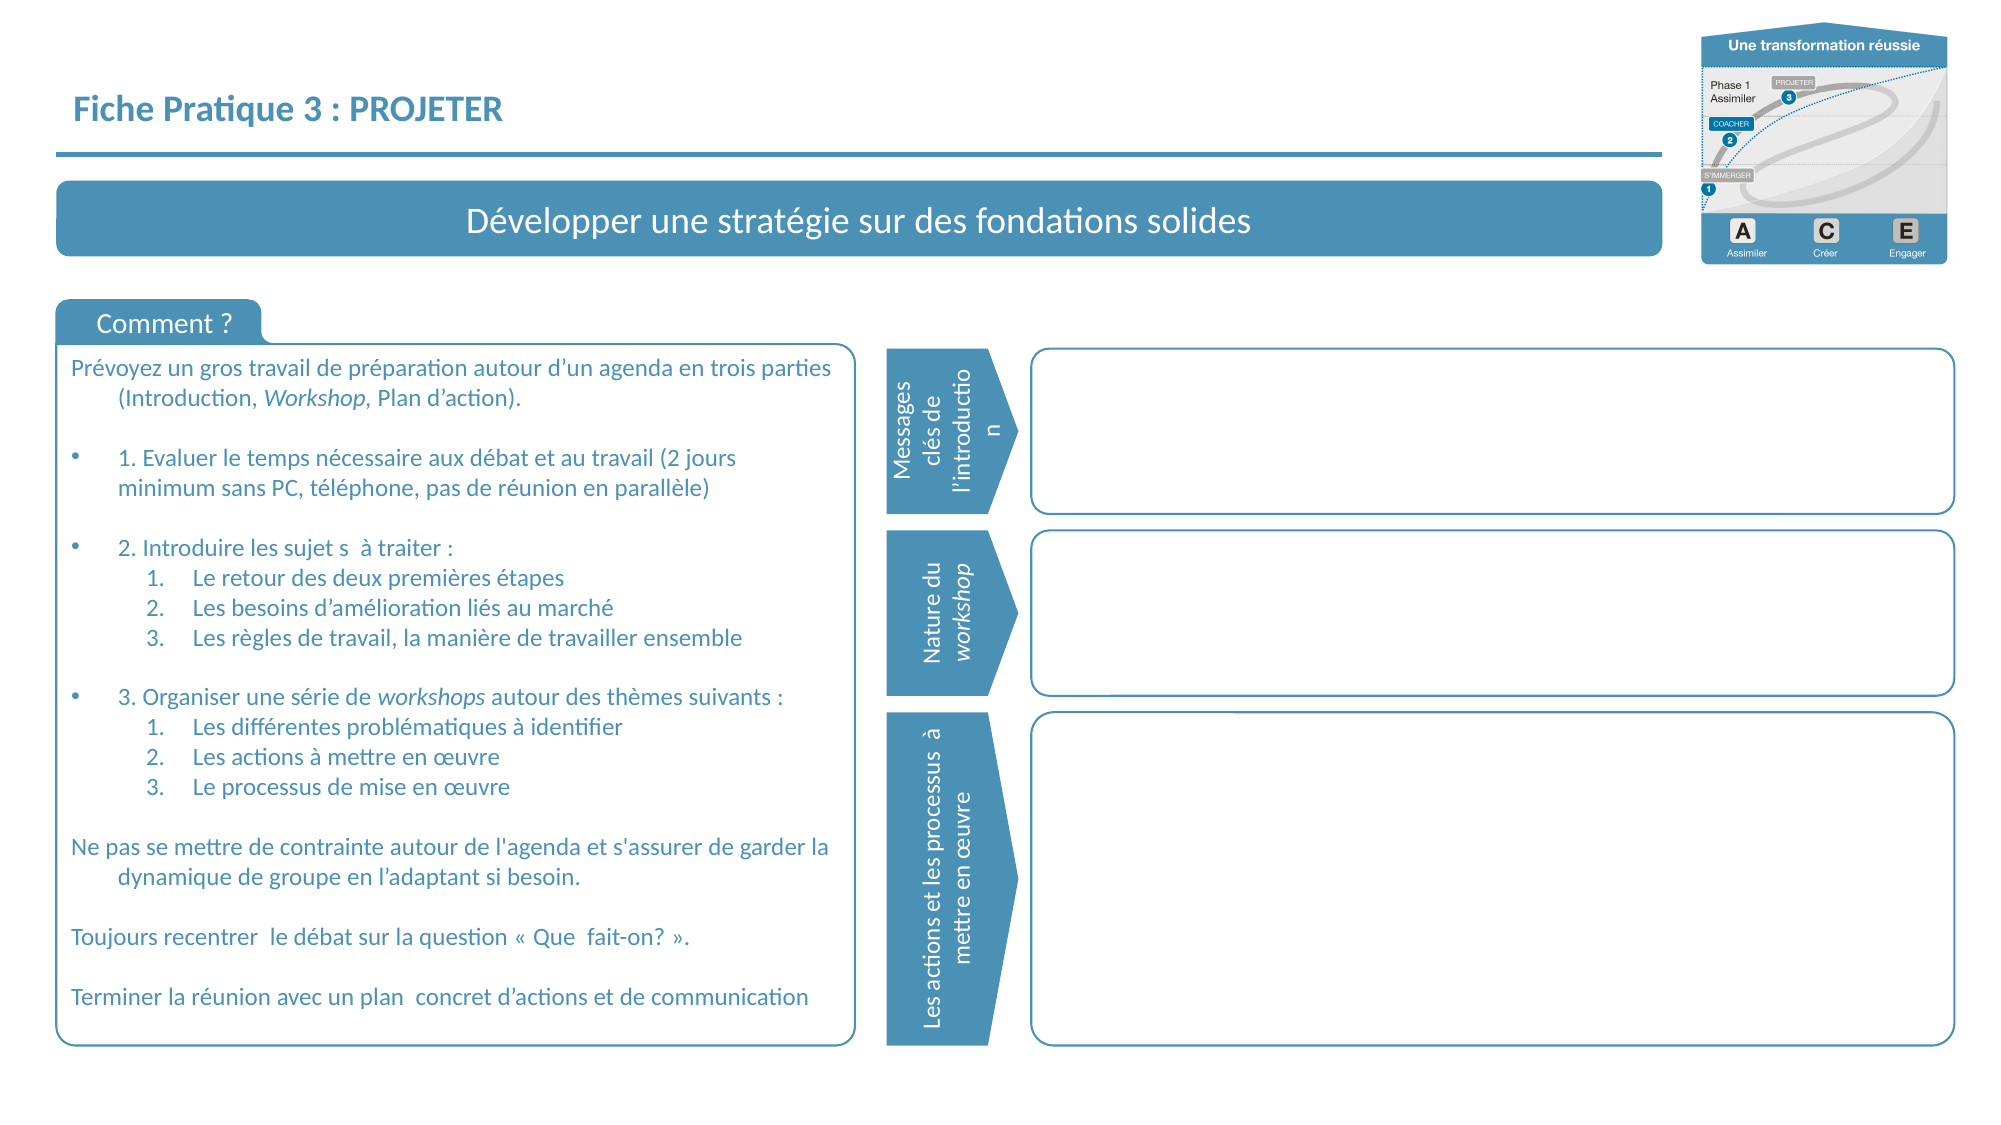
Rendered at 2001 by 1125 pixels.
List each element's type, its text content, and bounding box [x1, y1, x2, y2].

text_box Messages clés de l’introduction [885, 347, 1020, 516]
picture [1693, 20, 1955, 271]
text_box Prévoyez un gros travail de préparation autour d’un agenda en trois parties (Introduction, Workshop, Plan d’action). 1. Evaluer le temps nécessaire aux débat et au travail (2 jours minimum sans PC, téléphone, pas de réunion en parallèle) 2. Introduire les sujet s à traiter : Le retour des deux premières étapes Les besoins d’amélioration liés au marché Les règles de travail, la manière de travailler ensemble 3. Organiser une série de workshops autour des thèmes suivants : Les différentes problématiques à identifier Les actions à mettre en œuvre Le processus de mise en œuvre Ne pas se mettre de contrainte autour de l'agenda et s'assurer de garder la dynamique de groupe en l’adaptant si besoin. Toujours recentrer le débat sur la question « Que fait-on? ». Terminer la réunion avec un plan concret d’actions et de communication [55, 343, 856, 1047]
text_box Développer une stratégie sur des fondations solides [55, 179, 1664, 258]
text_box [1030, 347, 1956, 516]
text_box Comment ? [55, 299, 275, 343]
text_box Les actions et les processus à mettre en œuvre [885, 711, 1020, 1047]
text_box [1030, 711, 1956, 1047]
text_box Nature du workshop [885, 529, 1020, 697]
text_box [1030, 529, 1956, 697]
text_box Fiche Pratique 3 : PROJETER [58, 76, 519, 136]
